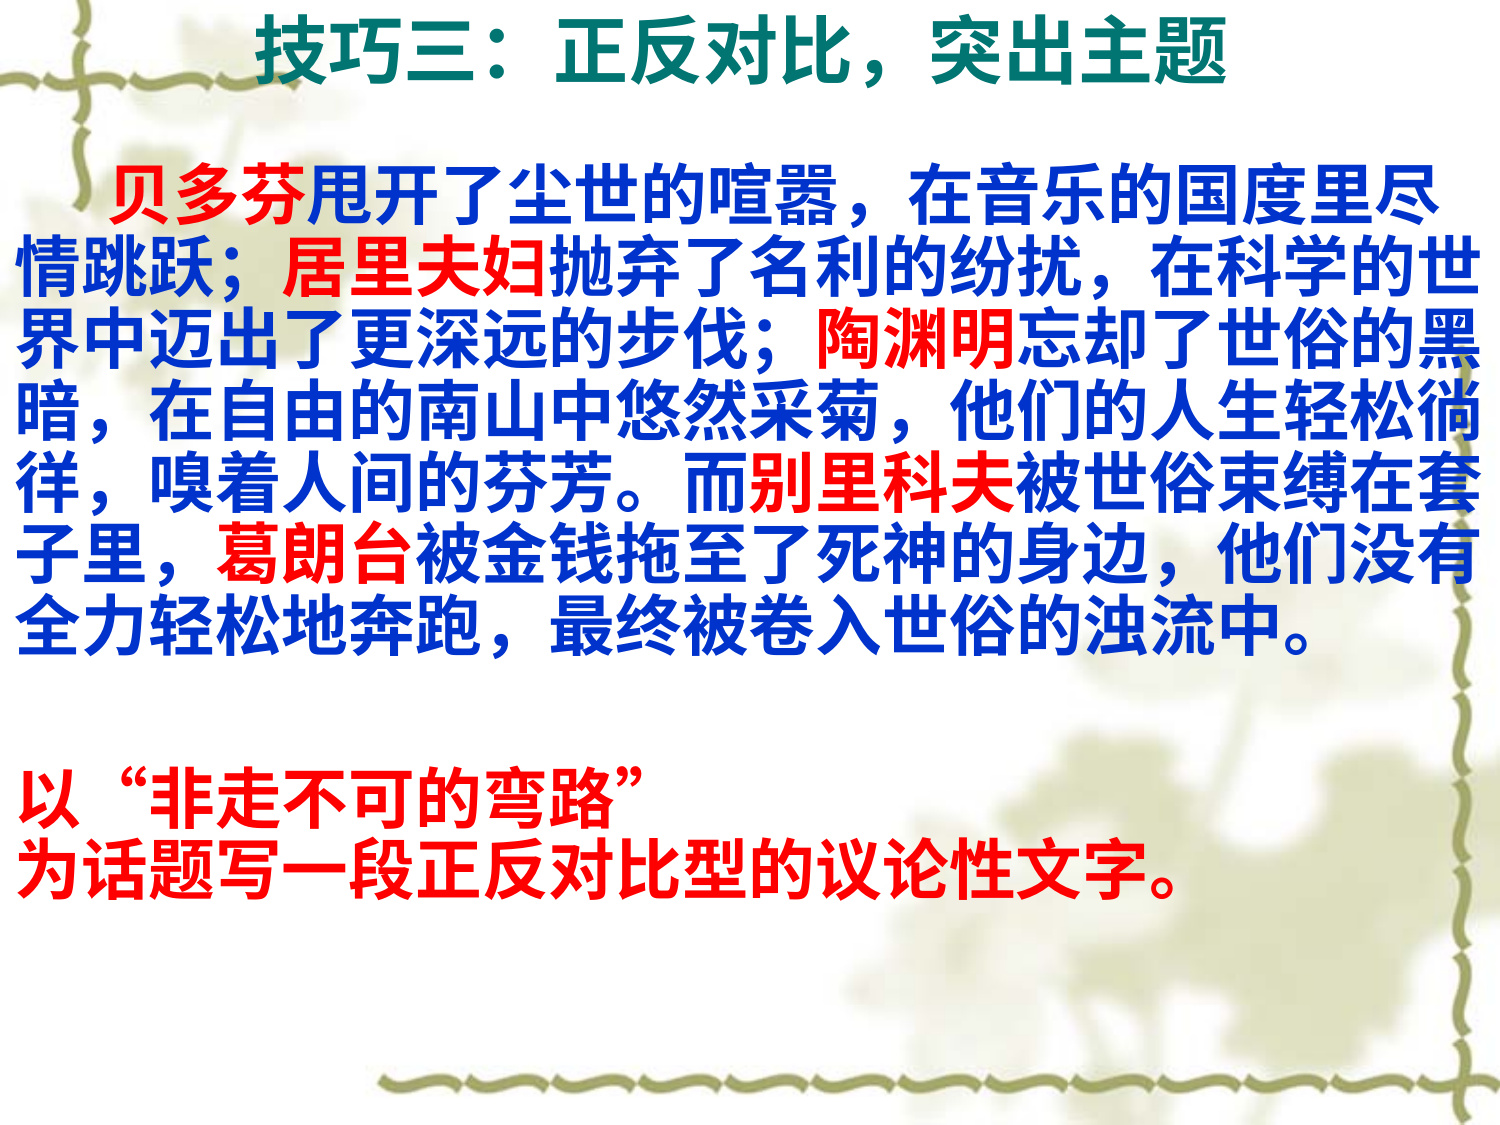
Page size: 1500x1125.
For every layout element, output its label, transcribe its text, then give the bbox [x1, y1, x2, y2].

title 技巧三：正反对比，突出主题 [0, 0, 1500, 78]
picture [0, 1079, 1500, 1125]
text_box 贝多芬甩开了尘世的喧嚣，在音乐的国度里尽情跳跃；居里夫妇抛弃了名利的纷扰，在科学的世界中迈出了更深远的步伐；陶渊明忘却了世俗的黑暗，在自由的南山中悠然采菊，他们的人生轻松徜徉，嗅着人间的芬芳。而别里科夫被世俗束缚在套子里，葛朗台被金钱拖至了死神的身边，他们没有全力轻松地奔跑，最终被卷入世俗的浊流中。 以“非走不可的弯路” 为话题写一段正反对比型的议论性文字。 [0, 78, 1500, 1079]
